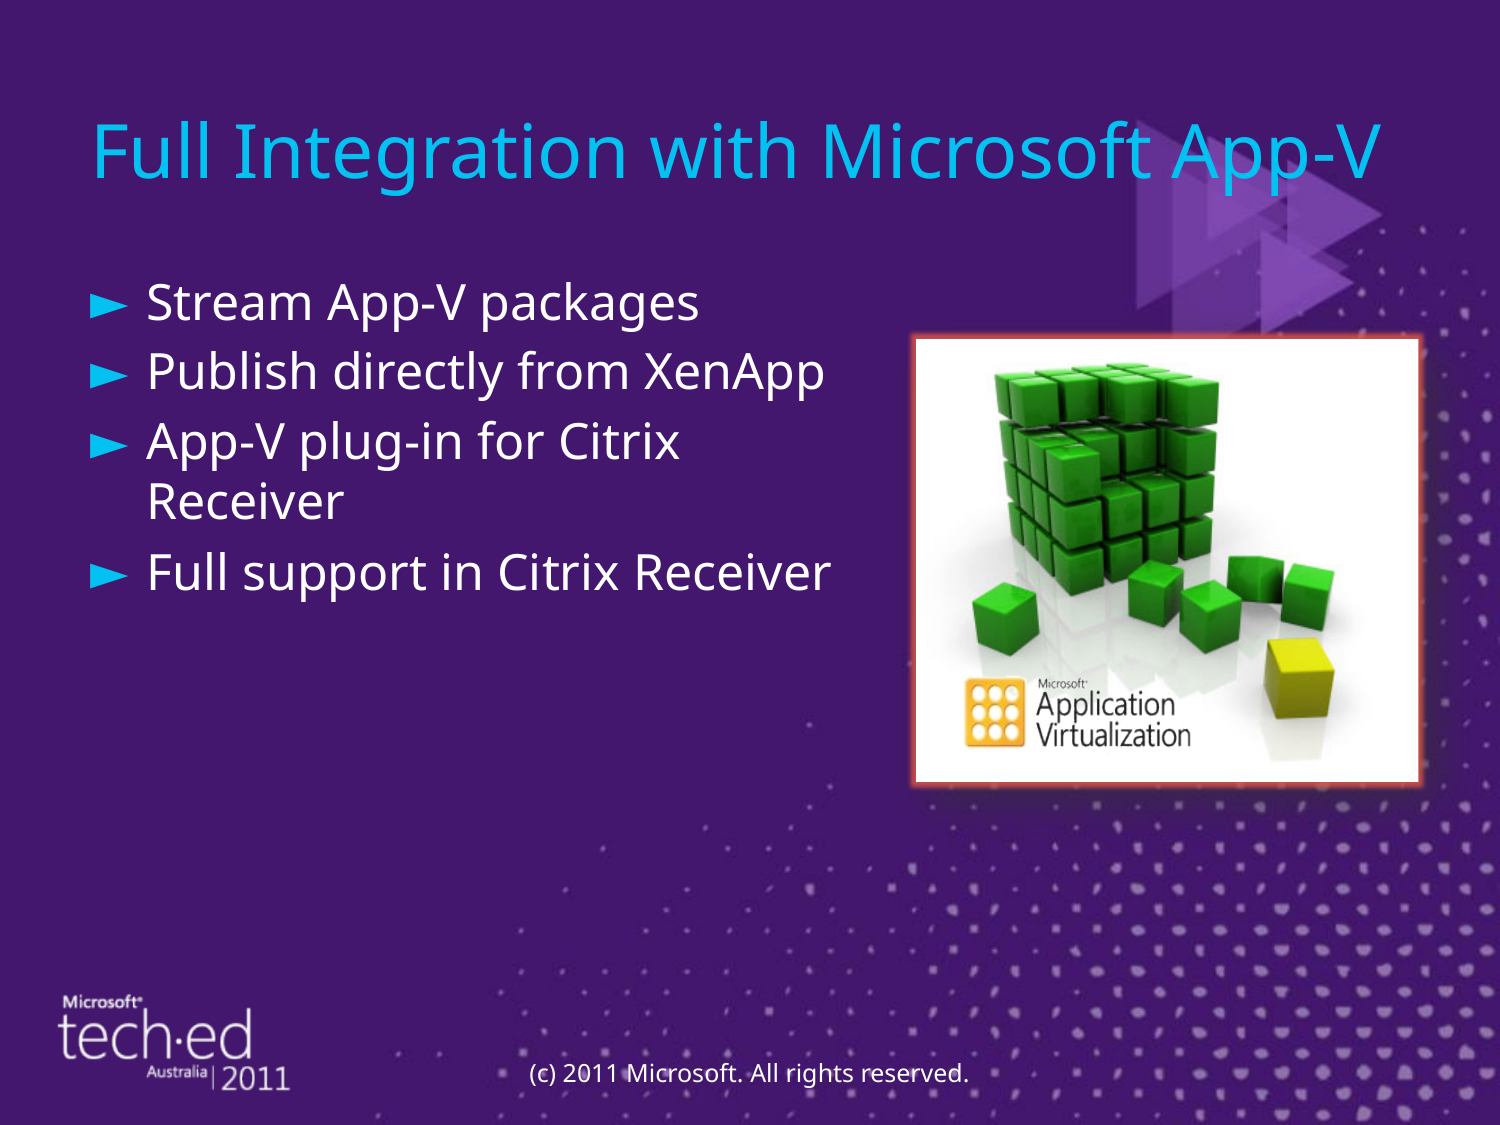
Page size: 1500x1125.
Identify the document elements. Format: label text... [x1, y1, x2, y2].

picture [0, 0, 1500, 1125]
title Full Integration with Microsoft App-V [75, 54, 1425, 243]
list Stream App-V packages Publish directly from XenApp App-V plug-in for Citrix Receiver Full support in Citrix Receiver [75, 262, 896, 1005]
footer (c) 2011 Microsoft. All rights reserved. [512, 1042, 988, 1103]
